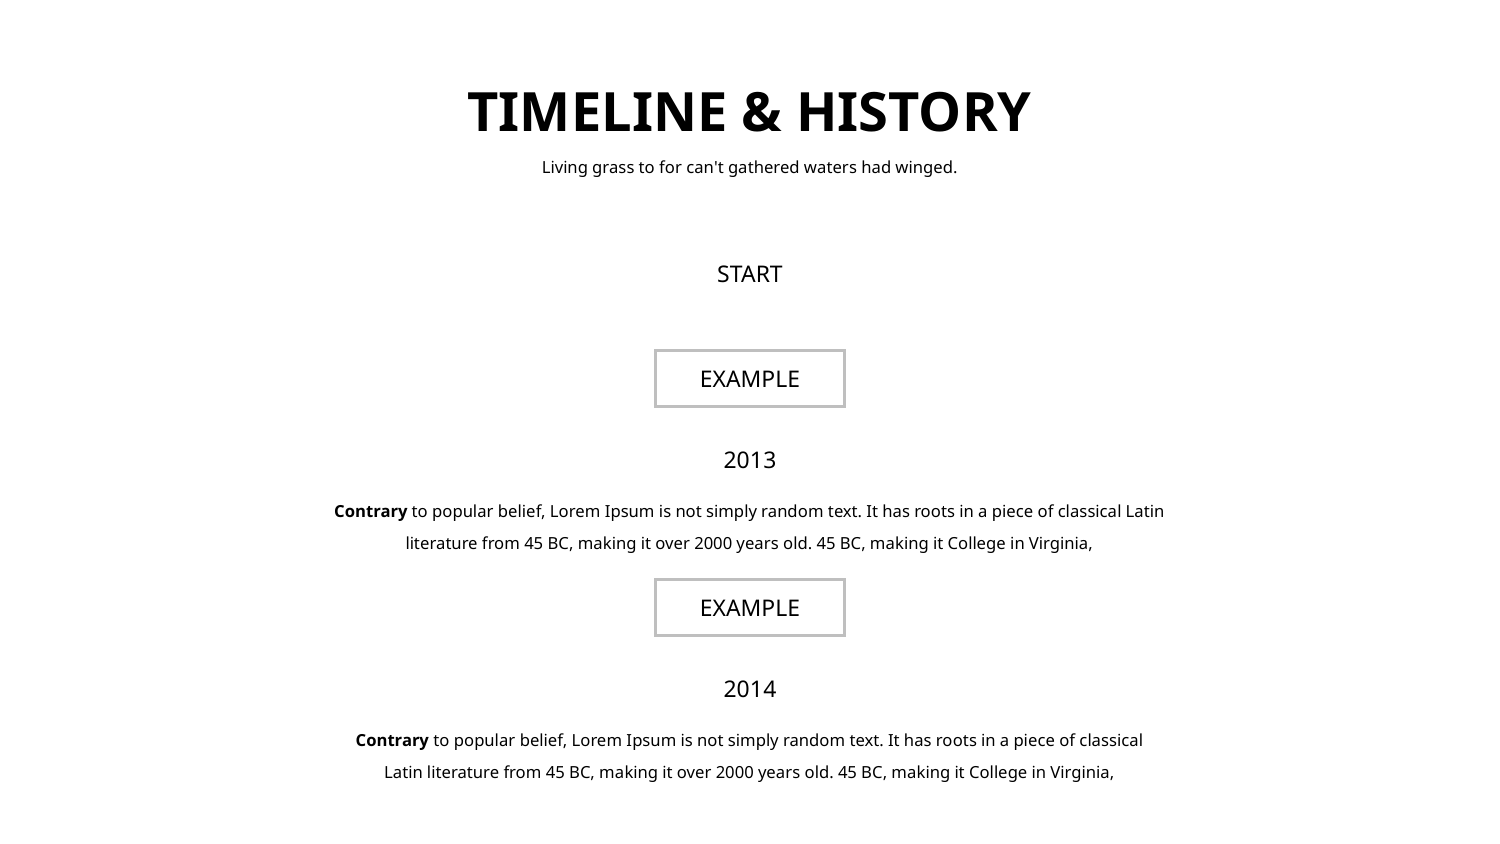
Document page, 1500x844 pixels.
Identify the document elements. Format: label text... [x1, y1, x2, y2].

text_box Living grass to for can't gathered waters had winged. [491, 151, 1009, 182]
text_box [318, 350, 1182, 544]
text_box TIMELINE & HISTORY [365, 71, 1135, 149]
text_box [325, 579, 1175, 773]
text_box START [663, 253, 837, 294]
